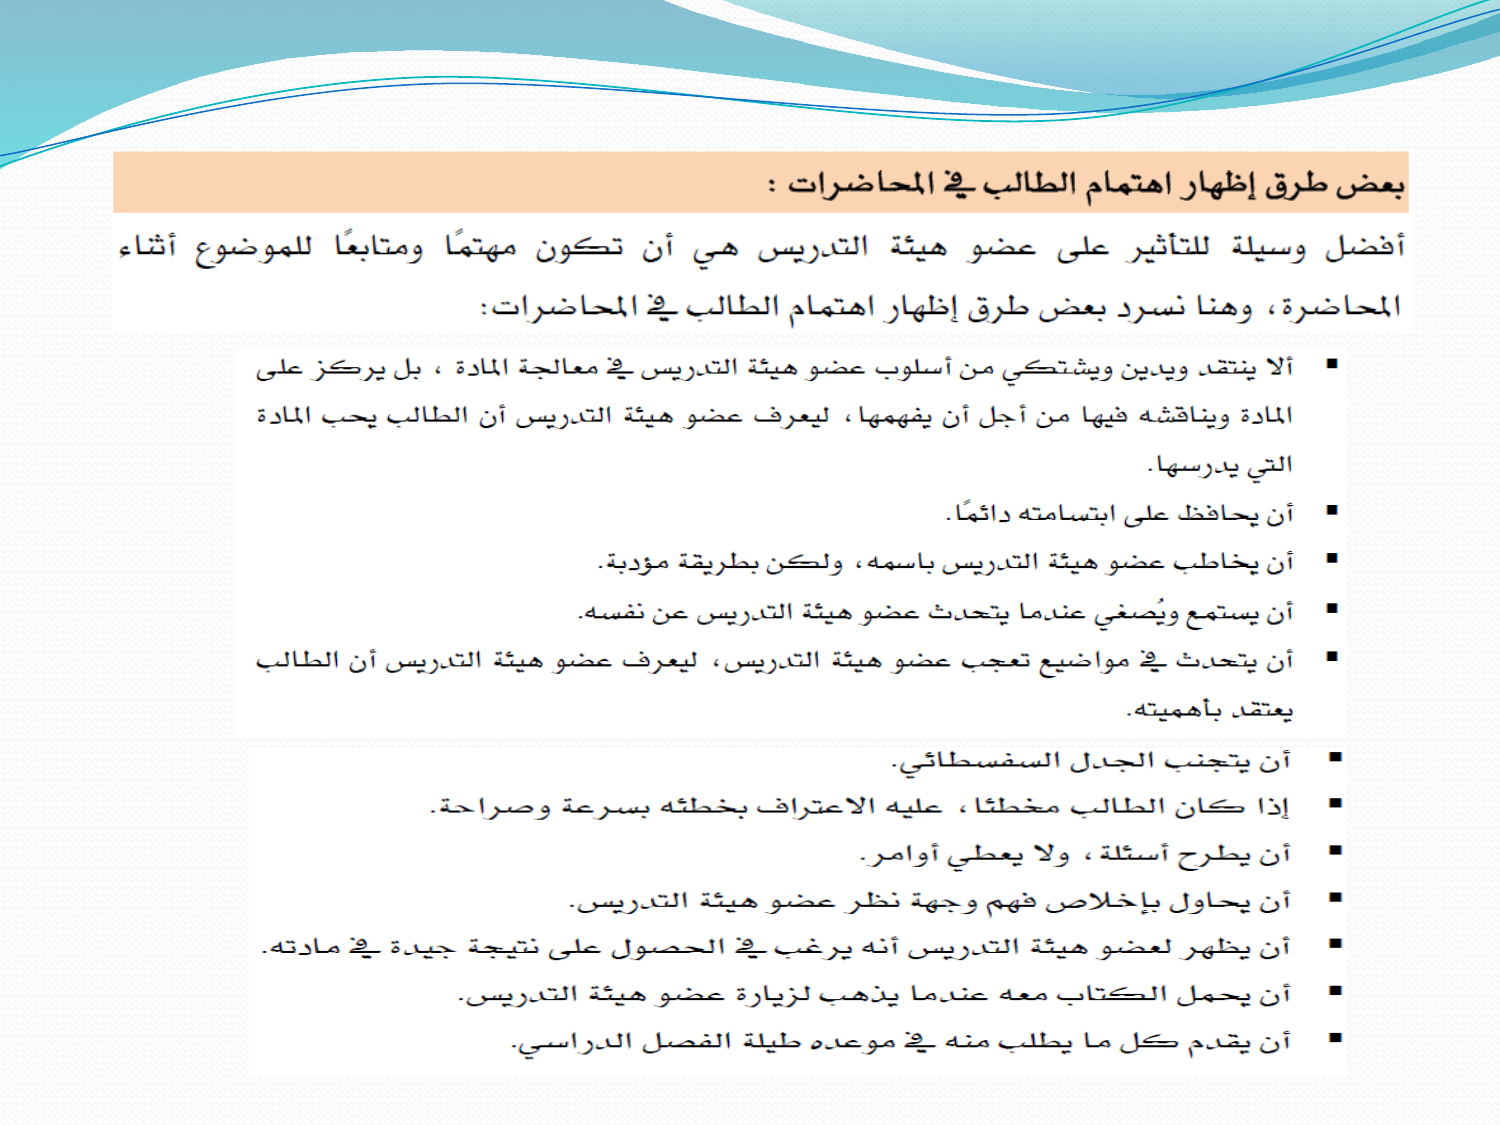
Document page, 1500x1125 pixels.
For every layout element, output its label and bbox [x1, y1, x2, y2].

text_box [112, 149, 1412, 1077]
